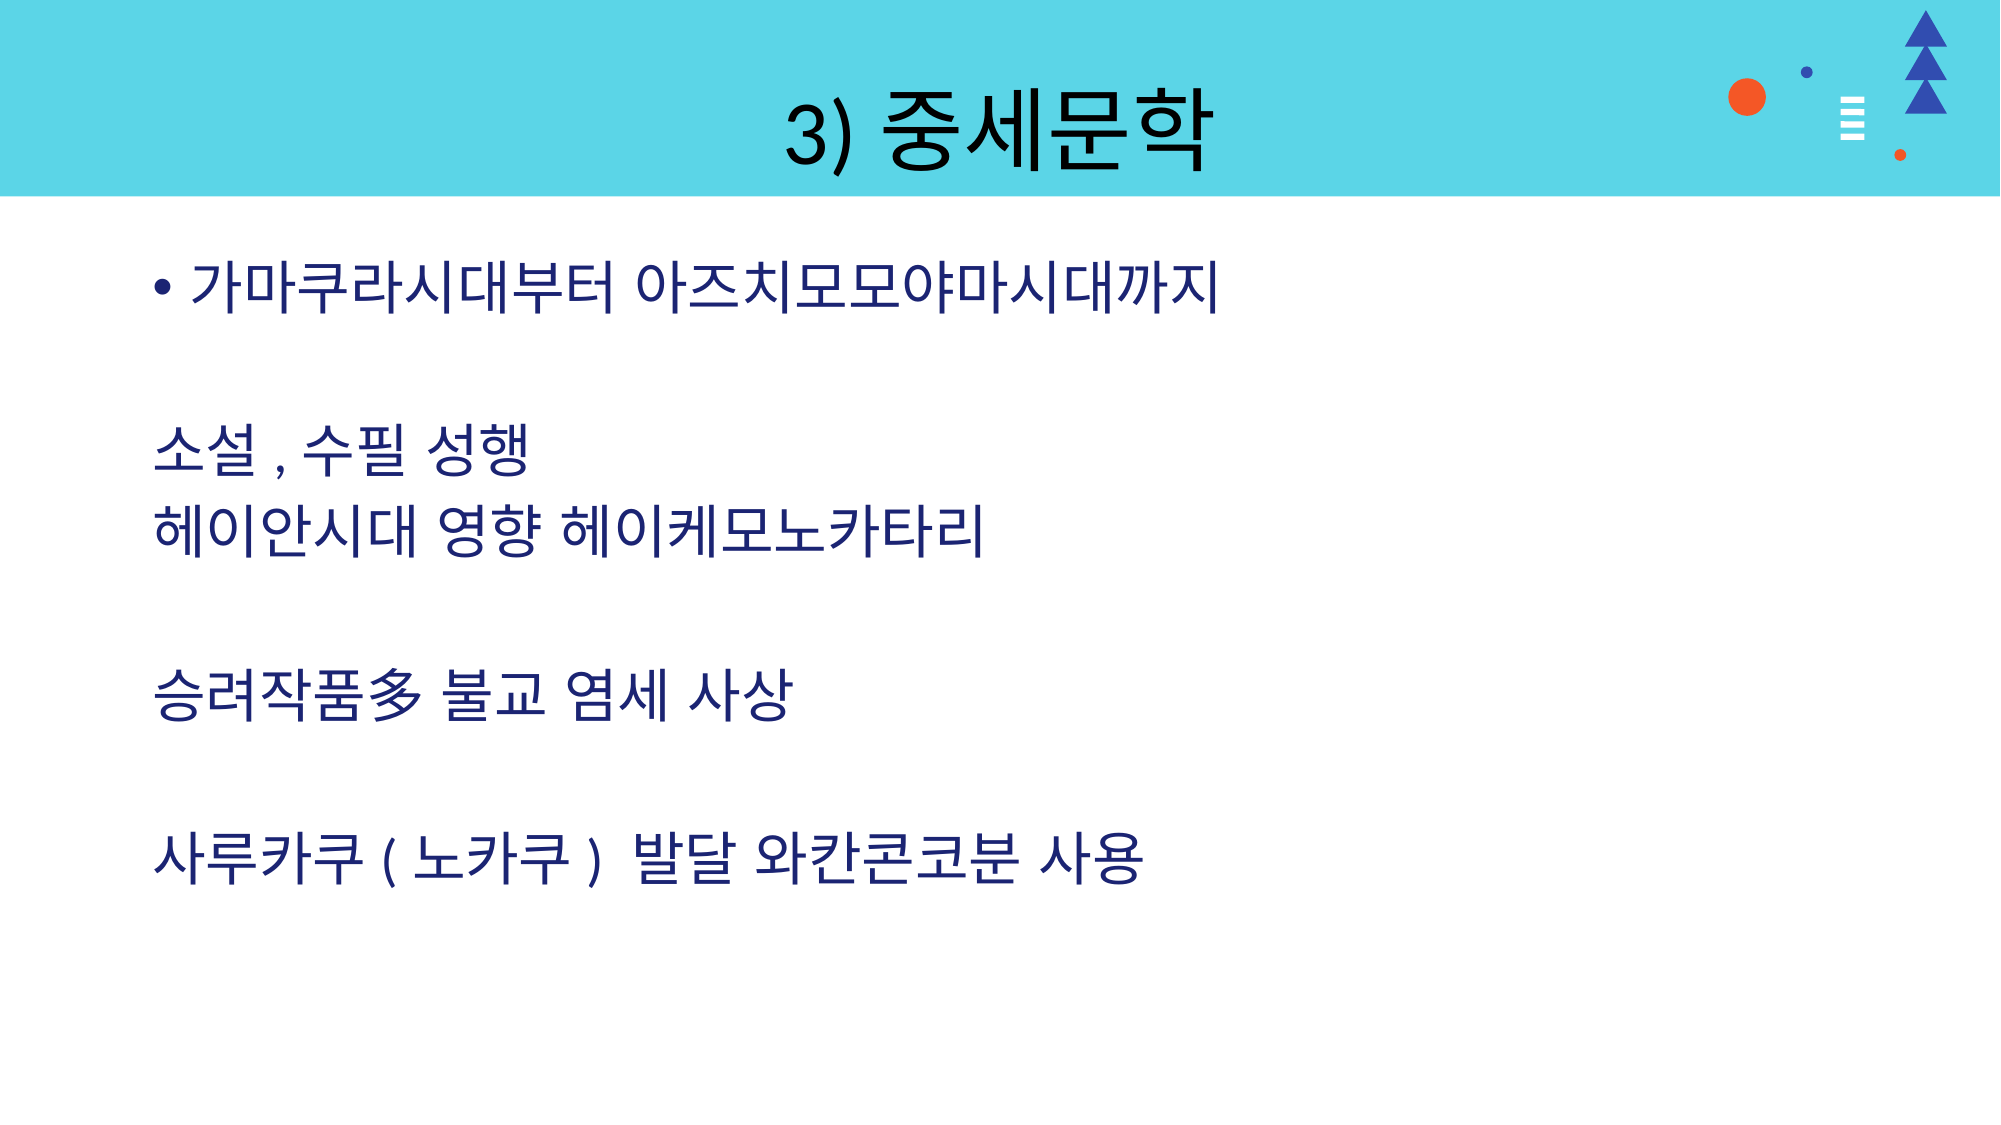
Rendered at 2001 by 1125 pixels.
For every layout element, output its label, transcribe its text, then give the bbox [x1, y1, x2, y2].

list 가마쿠라시대부터 아즈치모모야마시대까지 소설,수필 성행 헤이안시대 영향 헤이케모노카타리 승려작품多 불교 염세 사상 사루카쿠(노카쿠) 발달 와칸콘코분 사용 [137, 243, 1863, 1014]
title 3)중세문학 [137, 59, 1863, 197]
